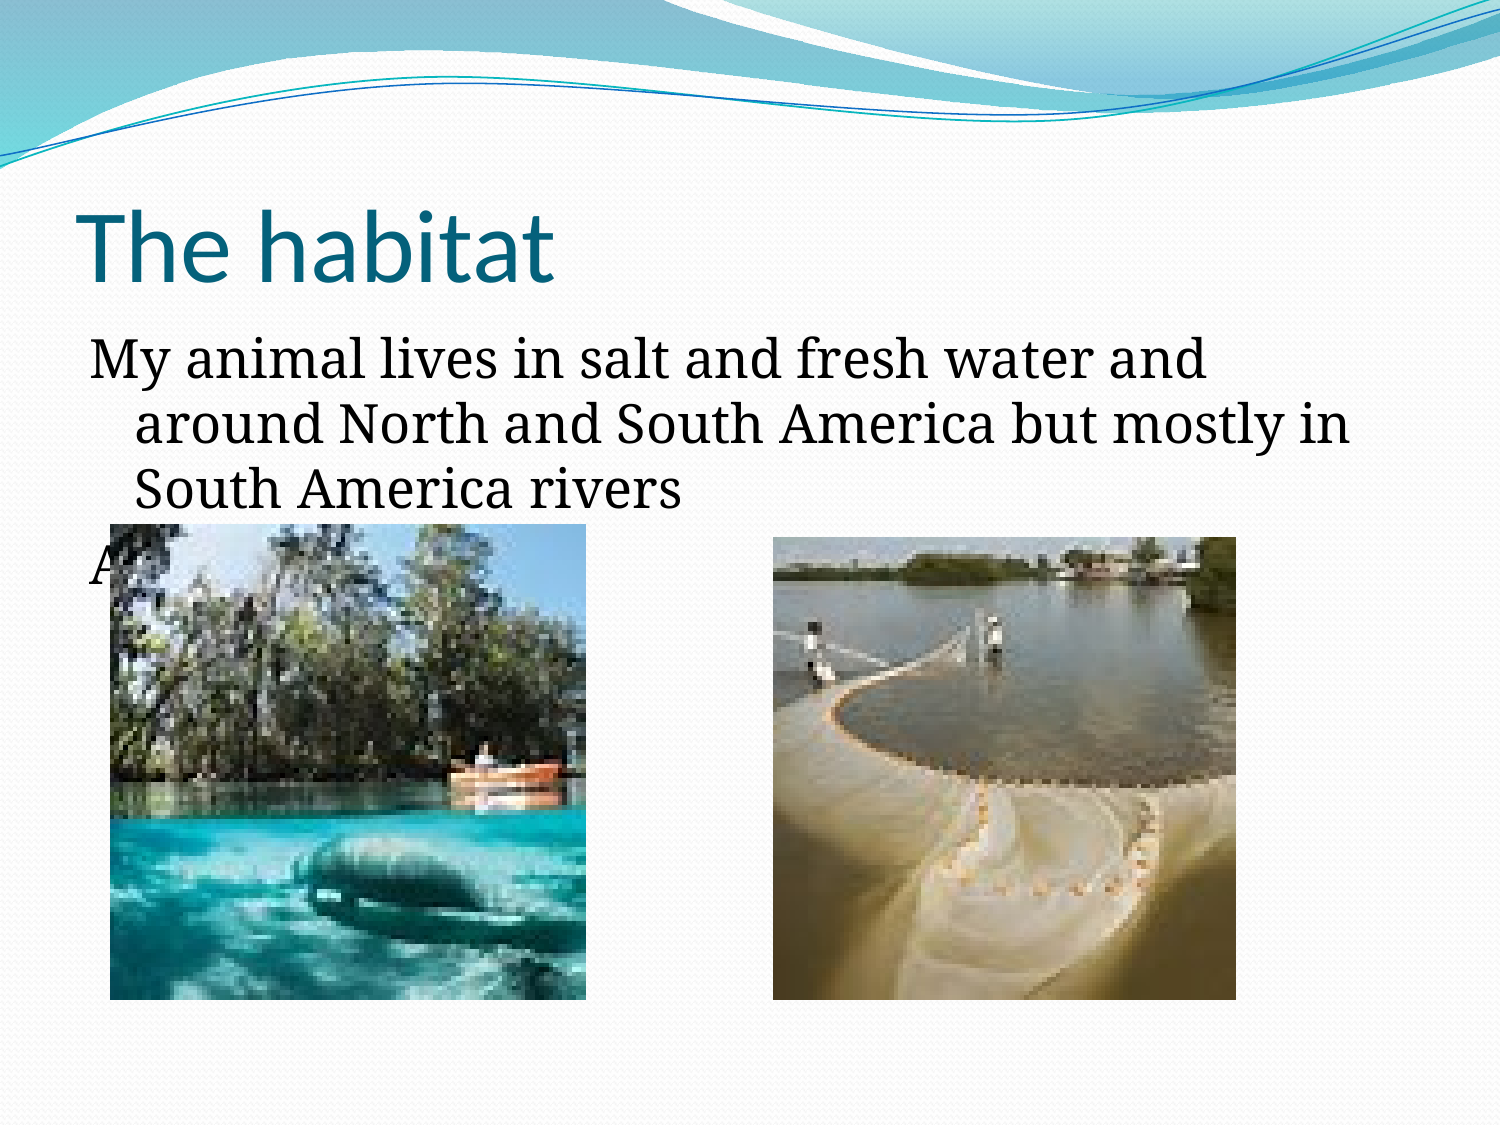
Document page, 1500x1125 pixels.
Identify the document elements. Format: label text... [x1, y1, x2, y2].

list My animal lives in salt and fresh water and around North and South America but mostly in South America rivers And oceans. [75, 317, 1425, 1038]
picture [110, 524, 587, 1001]
title The habitat [75, 115, 1425, 303]
picture [773, 537, 1237, 1001]
